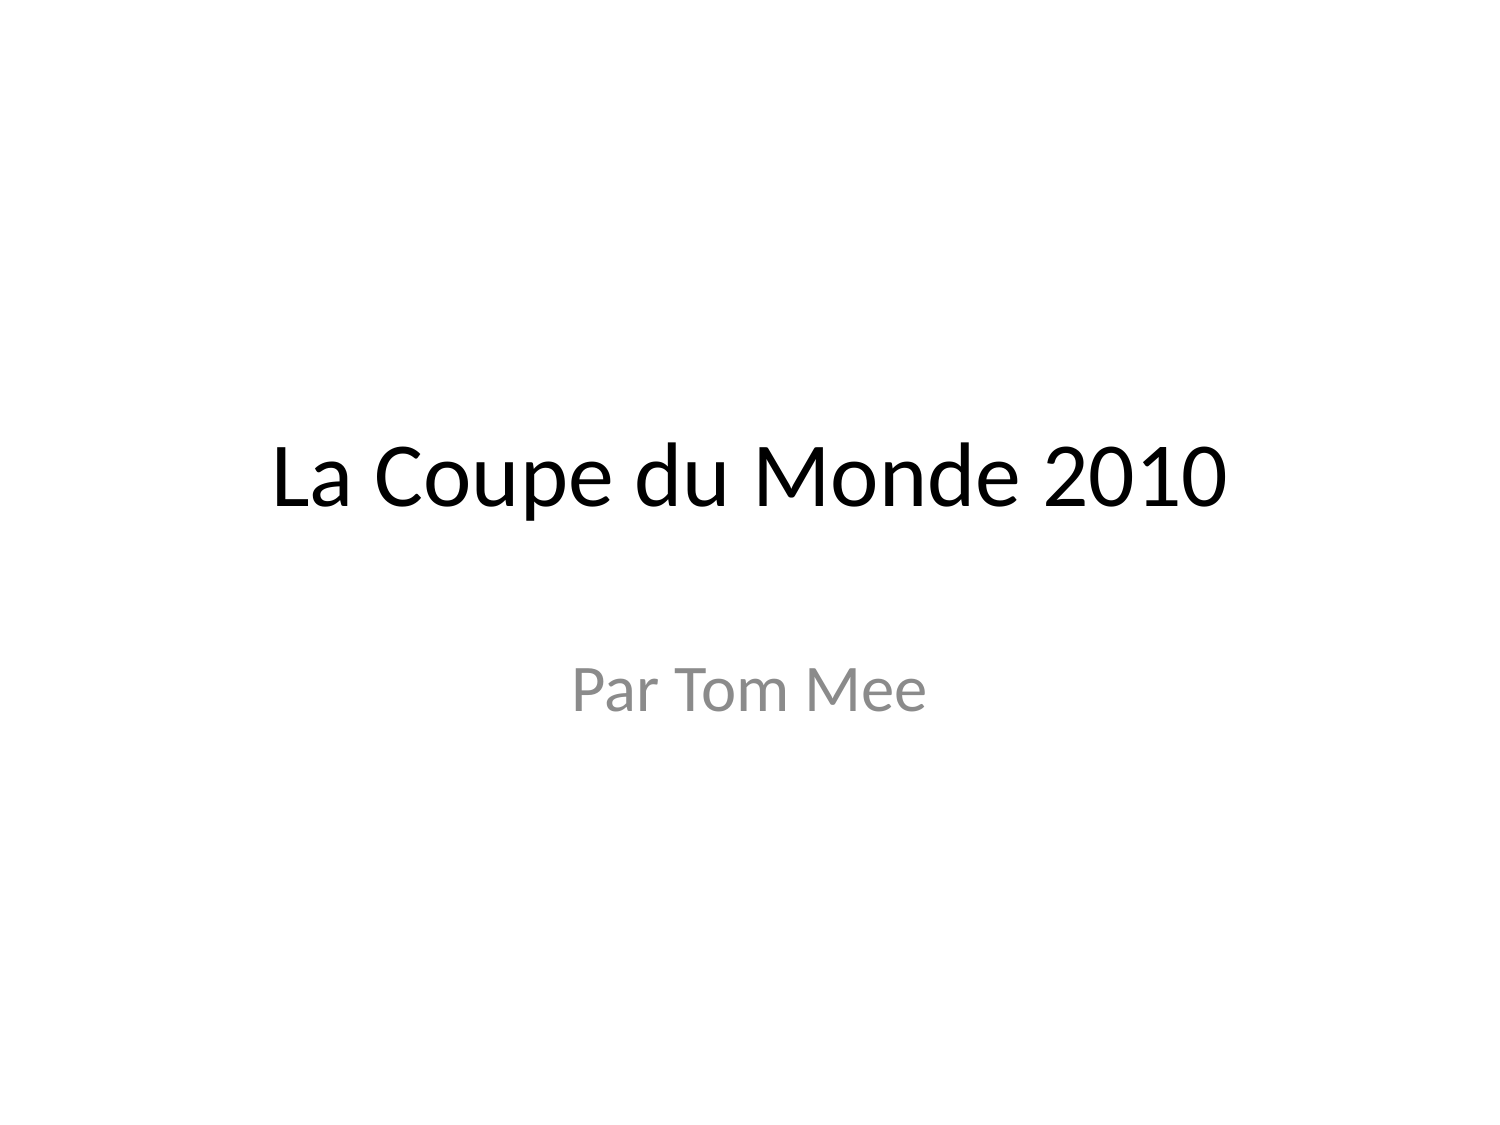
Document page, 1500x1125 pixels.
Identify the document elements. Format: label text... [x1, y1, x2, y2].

title La Coupe du Monde 2010 [112, 349, 1388, 591]
subtitle Par Tom Mee [225, 637, 1275, 925]
